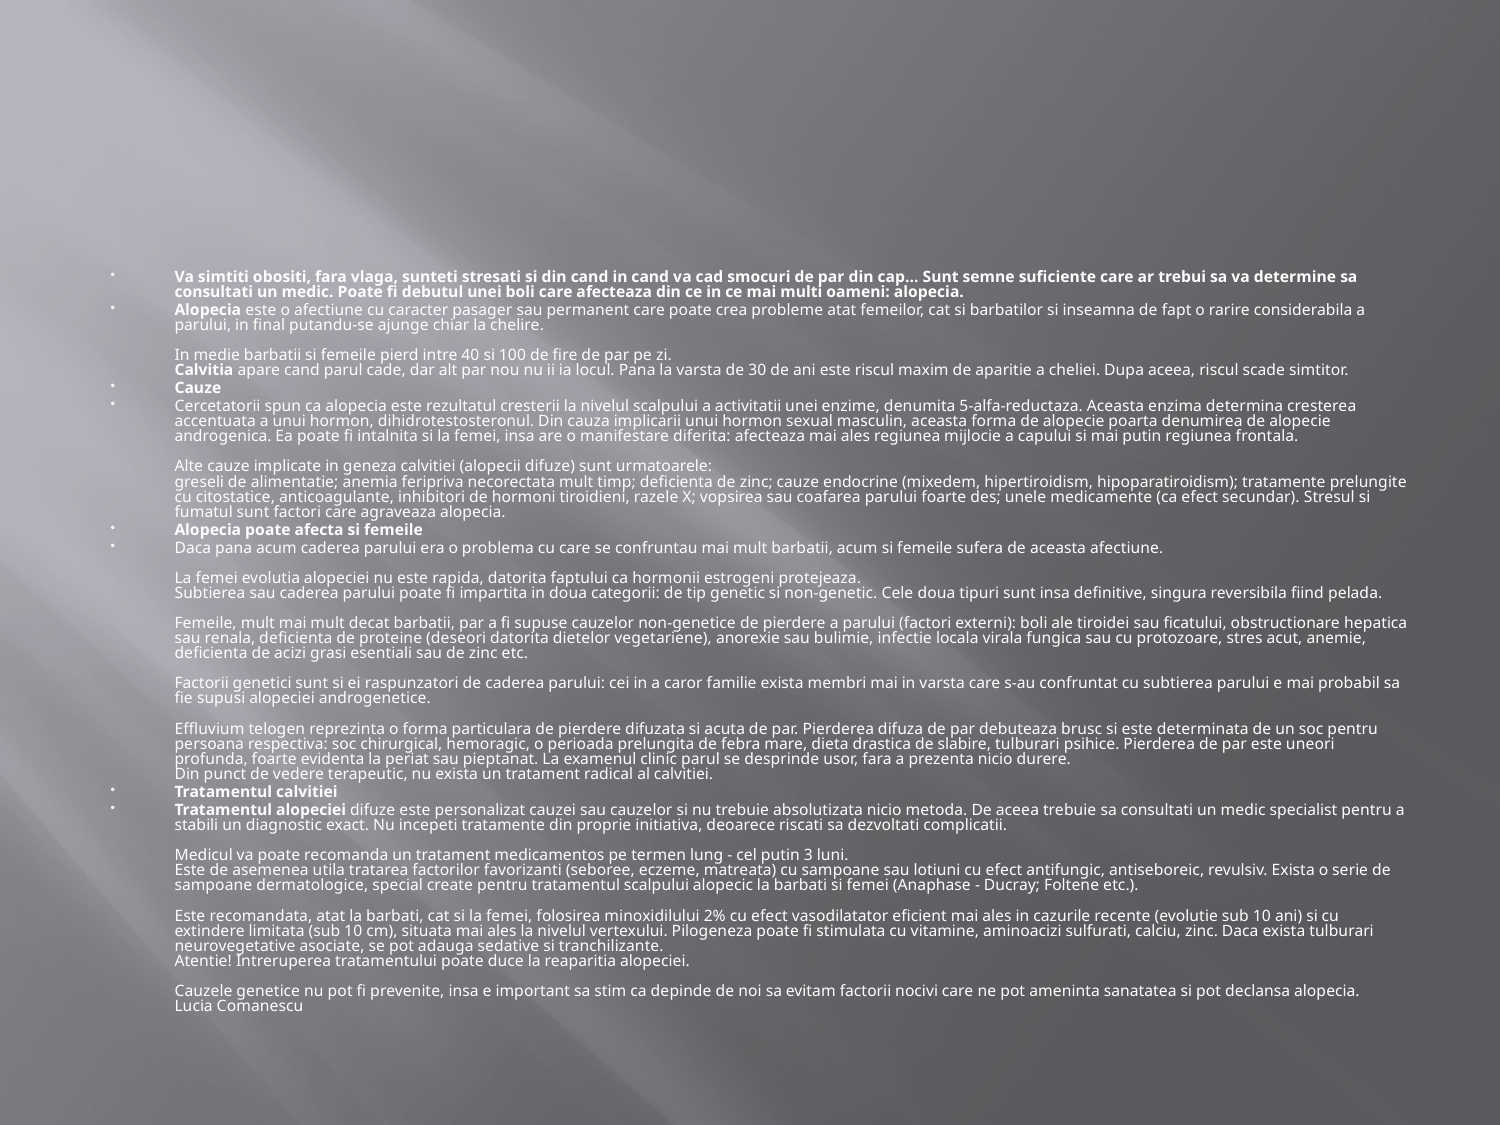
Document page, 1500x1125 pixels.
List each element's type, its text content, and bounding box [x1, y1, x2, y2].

list Va simtiti obositi, fara vlaga, sunteti stresati si din cand in cand va cad smocuri de par din cap... Sunt semne suficiente care ar trebui sa va determine sa consultati un medic. Poate fi debutul unei boli care afecteaza din ce in ce mai multi oameni: alopecia. Alopecia este o afectiune cu caracter pasager sau permanent care poate crea probleme atat femeilor, cat si barbatilor si inseamna de fapt o rarire considerabila a parului, in final putandu-se ajunge chiar la chelire. In medie barbatii si femeile pierd intre 40 si 100 de fire de par pe zi. Calvitia apare cand parul cade, dar alt par nou nu ii ia locul. Pana la varsta de 30 de ani este riscul maxim de aparitie a cheliei. Dupa aceea, riscul scade simtitor. Cauze Cercetatorii spun ca alopecia este rezultatul cresterii la nivelul scalpului a activitatii unei enzime, denumita 5-alfa-reductaza. Aceasta enzima determina cresterea accentuata a unui hormon, dihidrotestosteronul. Din cauza implicarii unui hormon sexual masculin, aceasta forma de alopecie poarta denumirea de alopecie androgenica. Ea poate fi intalnita si la femei, insa are o manifestare diferita: afecteaza mai ales regiunea mijlocie a capului si mai putin regiunea frontala. Alte cauze implicate in geneza calvitiei (alopecii difuze) sunt urmatoarele: greseli de alimentatie; anemia feripriva necorectata mult timp; deficienta de zinc; cauze endocrine (mixedem, hipertiroidism, hipoparatiroidism); tratamente prelungite cu citostatice, anticoagulante, inhibitori de hormoni tiroidieni, razele X; vopsirea sau coafarea parului foarte des; unele medicamente (ca efect secundar). Stresul si fumatul sunt factori care agraveaza alopecia. Alopecia poate afecta si femeile Daca pana acum caderea parului era o problema cu care se confruntau mai mult barbatii, acum si femeile sufera de aceasta afectiune. La femei evolutia alopeciei nu este rapida, datorita faptului ca hormonii estrogeni protejeaza. Subtierea sau caderea parului poate fi impartita in doua categorii: de tip genetic si non-genetic. Cele doua tipuri sunt insa definitive, singura reversibila fiind pelada. Femeile, mult mai mult decat barbatii, par a fi supuse cauzelor non-genetice de pierdere a parului (factori externi): boli ale tiroidei sau ficatului, obstructionare hepatica sau renala, deficienta de proteine (deseori datorita dietelor vegetariene), anorexie sau bulimie, infectie locala virala fungica sau cu protozoare, stres acut, anemie, deficienta de acizi grasi esentiali sau de zinc etc. Factorii genetici sunt si ei raspunzatori de caderea parului: cei in a caror familie exista membri mai in varsta care s-au confruntat cu subtierea parului e mai probabil sa fie supusi alopeciei androgenetice. Effluvium telogen reprezinta o forma particulara de pierdere difuzata si acuta de par. Pierderea difuza de par debuteaza brusc si este determinata de un soc pentru persoana respectiva: soc chirurgical, hemoragic, o perioada prelungita de febra mare, dieta drastica de slabire, tulburari psihice. Pierderea de par este uneori profunda, foarte evidenta la periat sau pieptanat. La examenul clinic parul se desprinde usor, fara a prezenta nicio durere. Din punct de vedere terapeutic, nu exista un tratament radical al calvitiei. Tratamentul calvitiei Tratamentul alopeciei difuze este personalizat cauzei sau cauzelor si nu trebuie absolutizata nicio metoda. De aceea trebuie sa consultati un medic specialist pentru a stabili un diagnostic exact. Nu incepeti tratamente din proprie initiativa, deoarece riscati sa dezvoltati complicatii. Medicul va poate recomanda un tratament medicamentos pe termen lung - cel putin 3 luni. Este de asemenea utila tratarea factorilor favorizanti (seboree, eczeme, matreata) cu sampoane sau lotiuni cu efect antifungic, antiseboreic, revulsiv. Exista o serie de sampoane dermatologice, special create pentru tratamentul scalpului alopecic la barbati si femei (Anaphase - Ducray; Foltene etc.). Este recomandata, atat la barbati, cat si la femei, folosirea minoxidilului 2% cu efect vasodilatator eficient mai ales in cazurile recente (evolutie sub 10 ani) si cu extindere limitata (sub 10 cm), situata mai ales la nivelul vertexului. Pilogeneza poate fi stimulata cu vitamine, aminoacizi sulfurati, calciu, zinc. Daca exista tulburari neurovegetative asociate, se pot adauga sedative si tranchilizante. Atentie! Intreruperea tratamentului poate duce la reaparitia alopeciei. Cauzele genetice nu pot fi prevenite, insa e important sa stim ca depinde de noi sa evitam factorii nocivi care ne pot ameninta sanatatea si pot declansa alopecia. Lucia Comanescu [74, 262, 1426, 1036]
